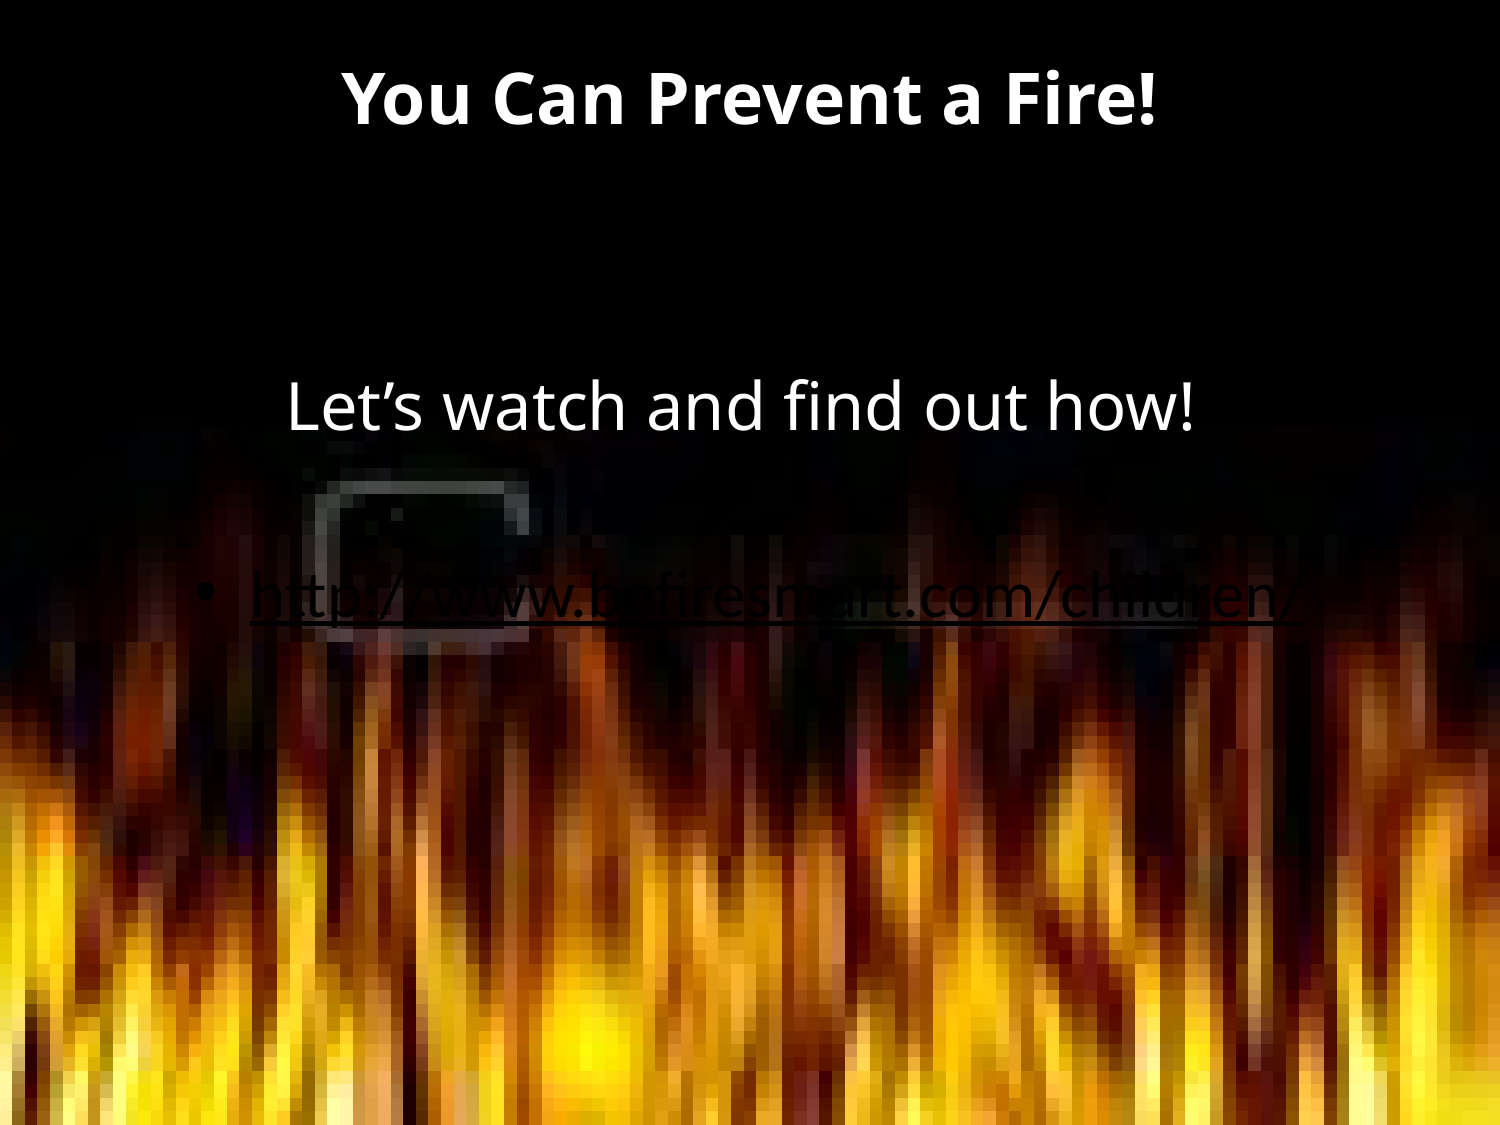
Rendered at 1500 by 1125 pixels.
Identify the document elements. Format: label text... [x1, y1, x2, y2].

title You Can Prevent a Fire! [75, 45, 1425, 233]
picture [0, 0, 1500, 1125]
list Let’s watch and find out how! http://www.befiresmart.com/children/ [75, 262, 1425, 938]
